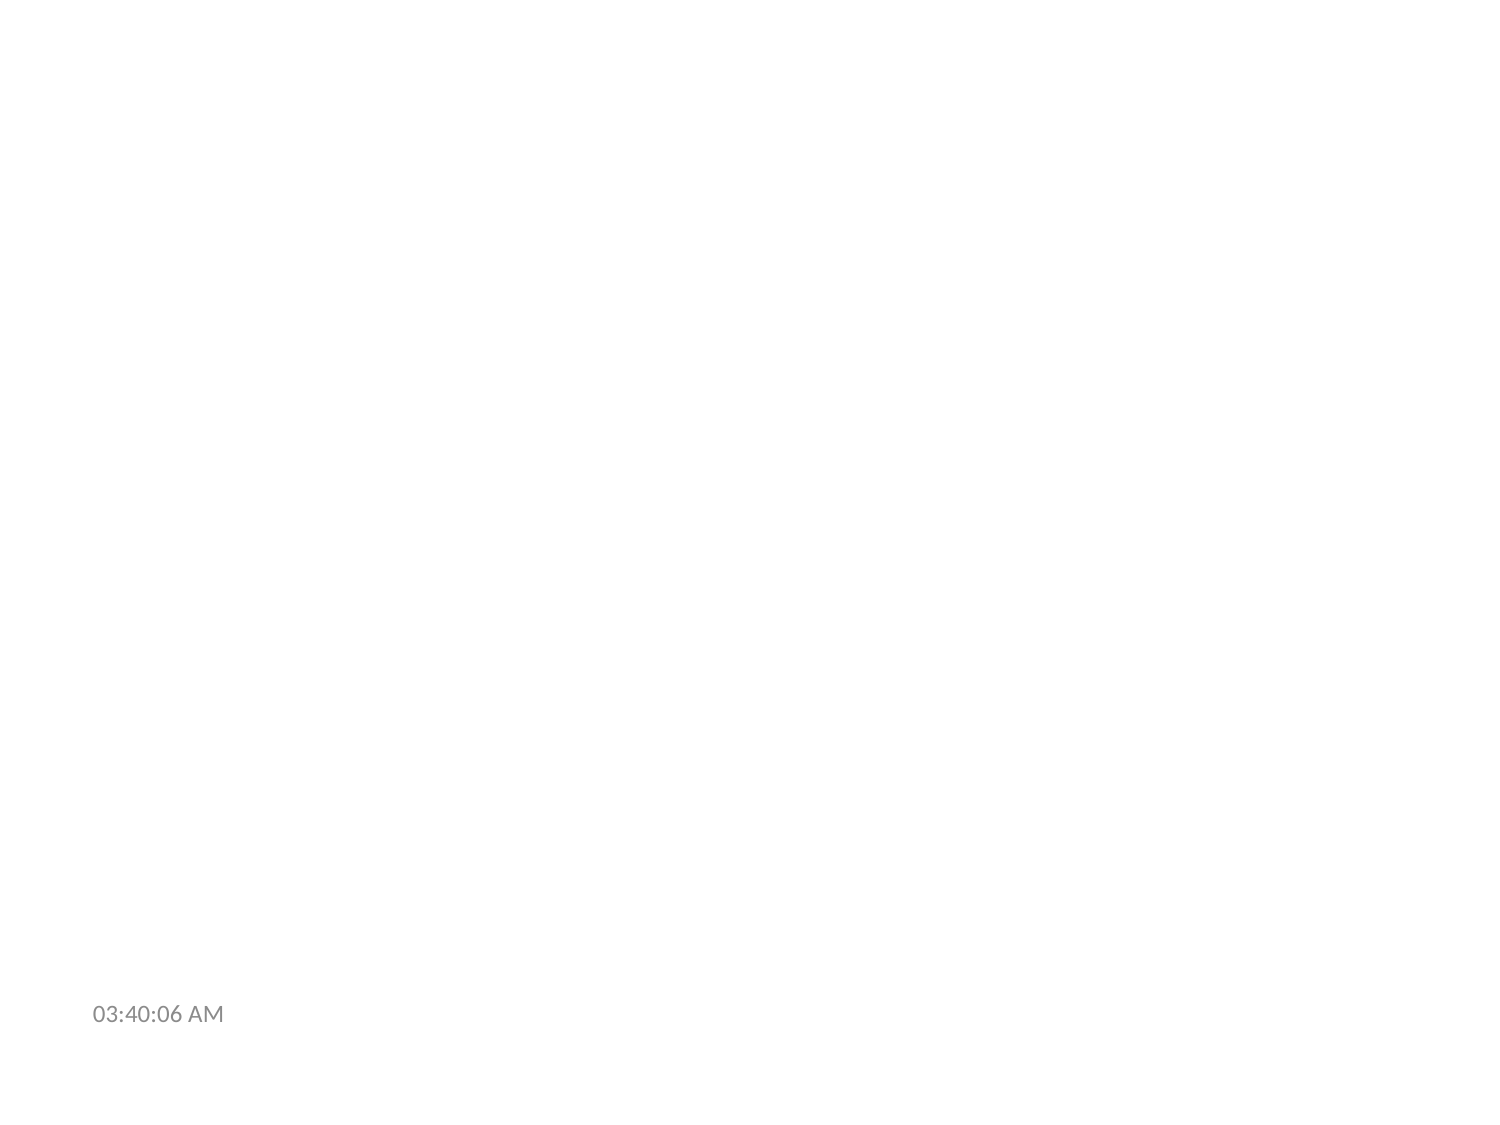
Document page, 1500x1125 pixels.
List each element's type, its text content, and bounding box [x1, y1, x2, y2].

text_box 3:35:09 PM [77, 982, 428, 1043]
